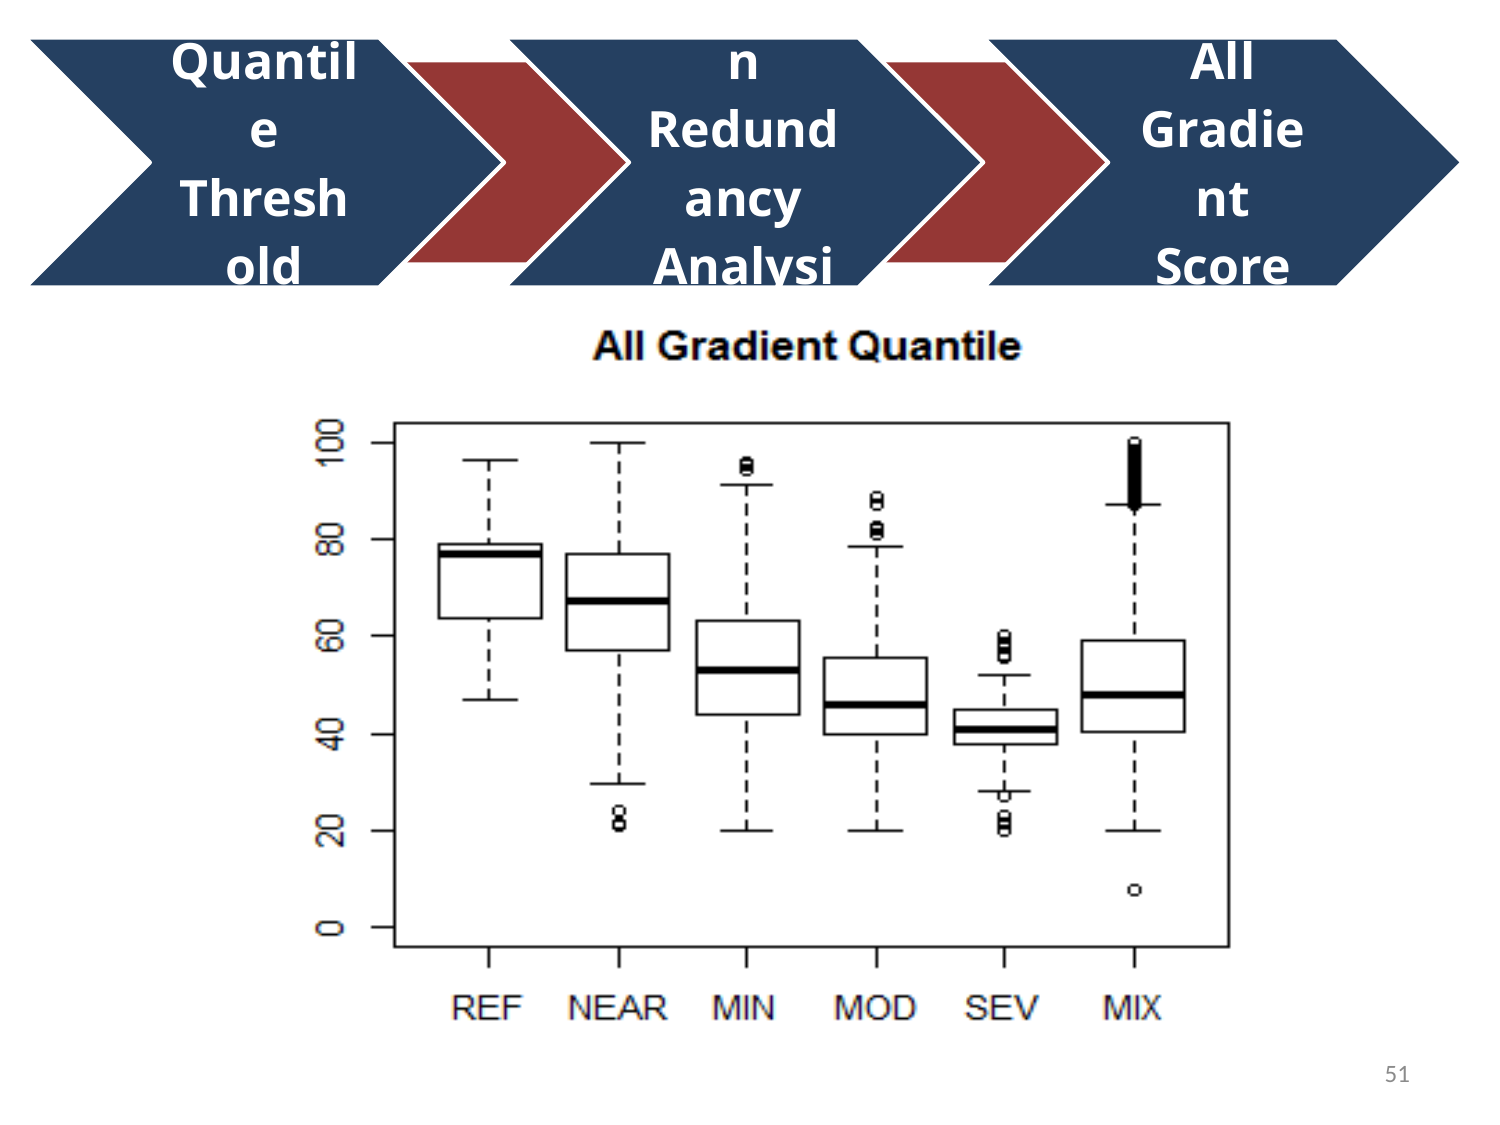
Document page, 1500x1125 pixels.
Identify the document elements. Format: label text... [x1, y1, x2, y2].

picture [214, 299, 1286, 1072]
slide_number 51 [1074, 1042, 1425, 1103]
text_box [24, 37, 1463, 288]
